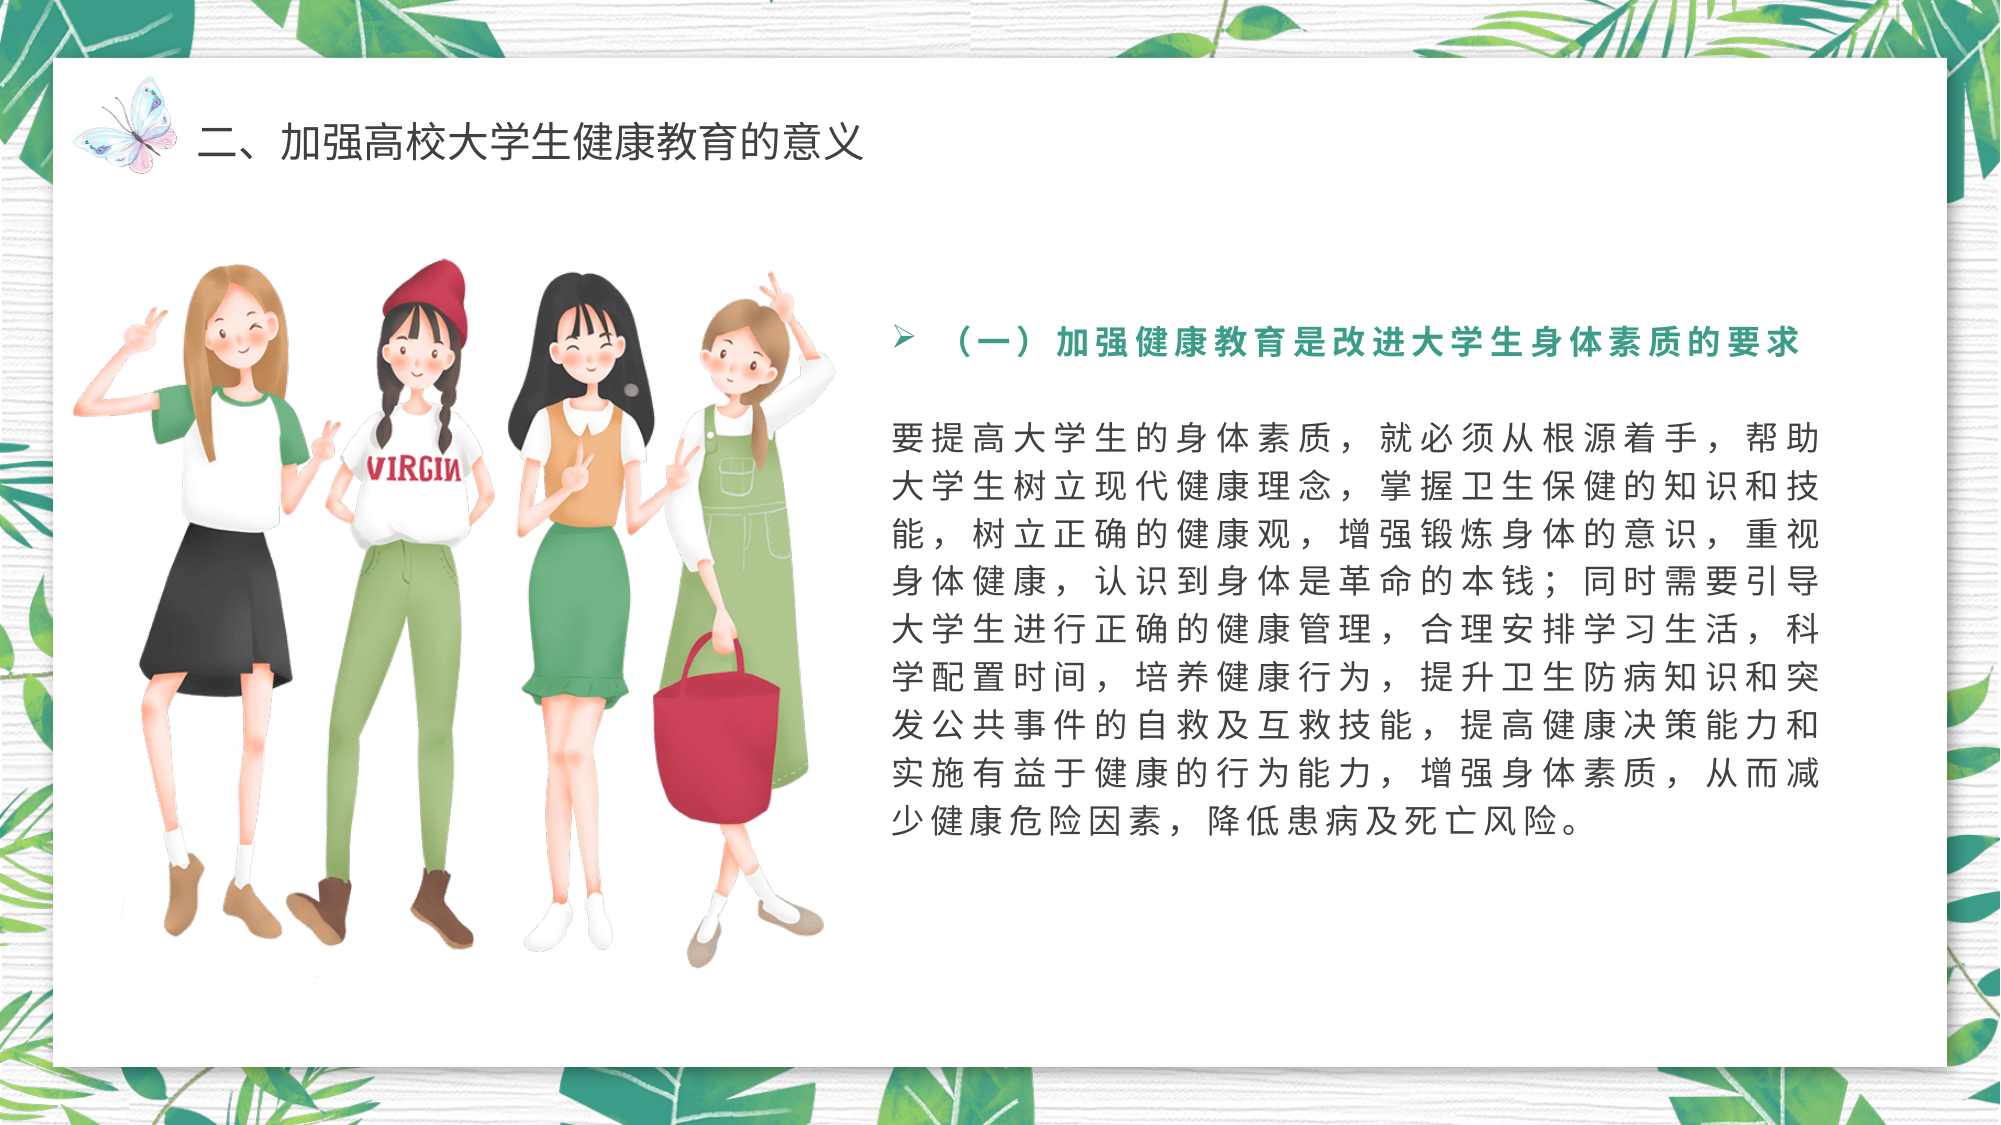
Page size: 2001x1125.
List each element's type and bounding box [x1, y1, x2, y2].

picture [73, 76, 852, 1056]
text_box [0, 0, 2000, 1125]
